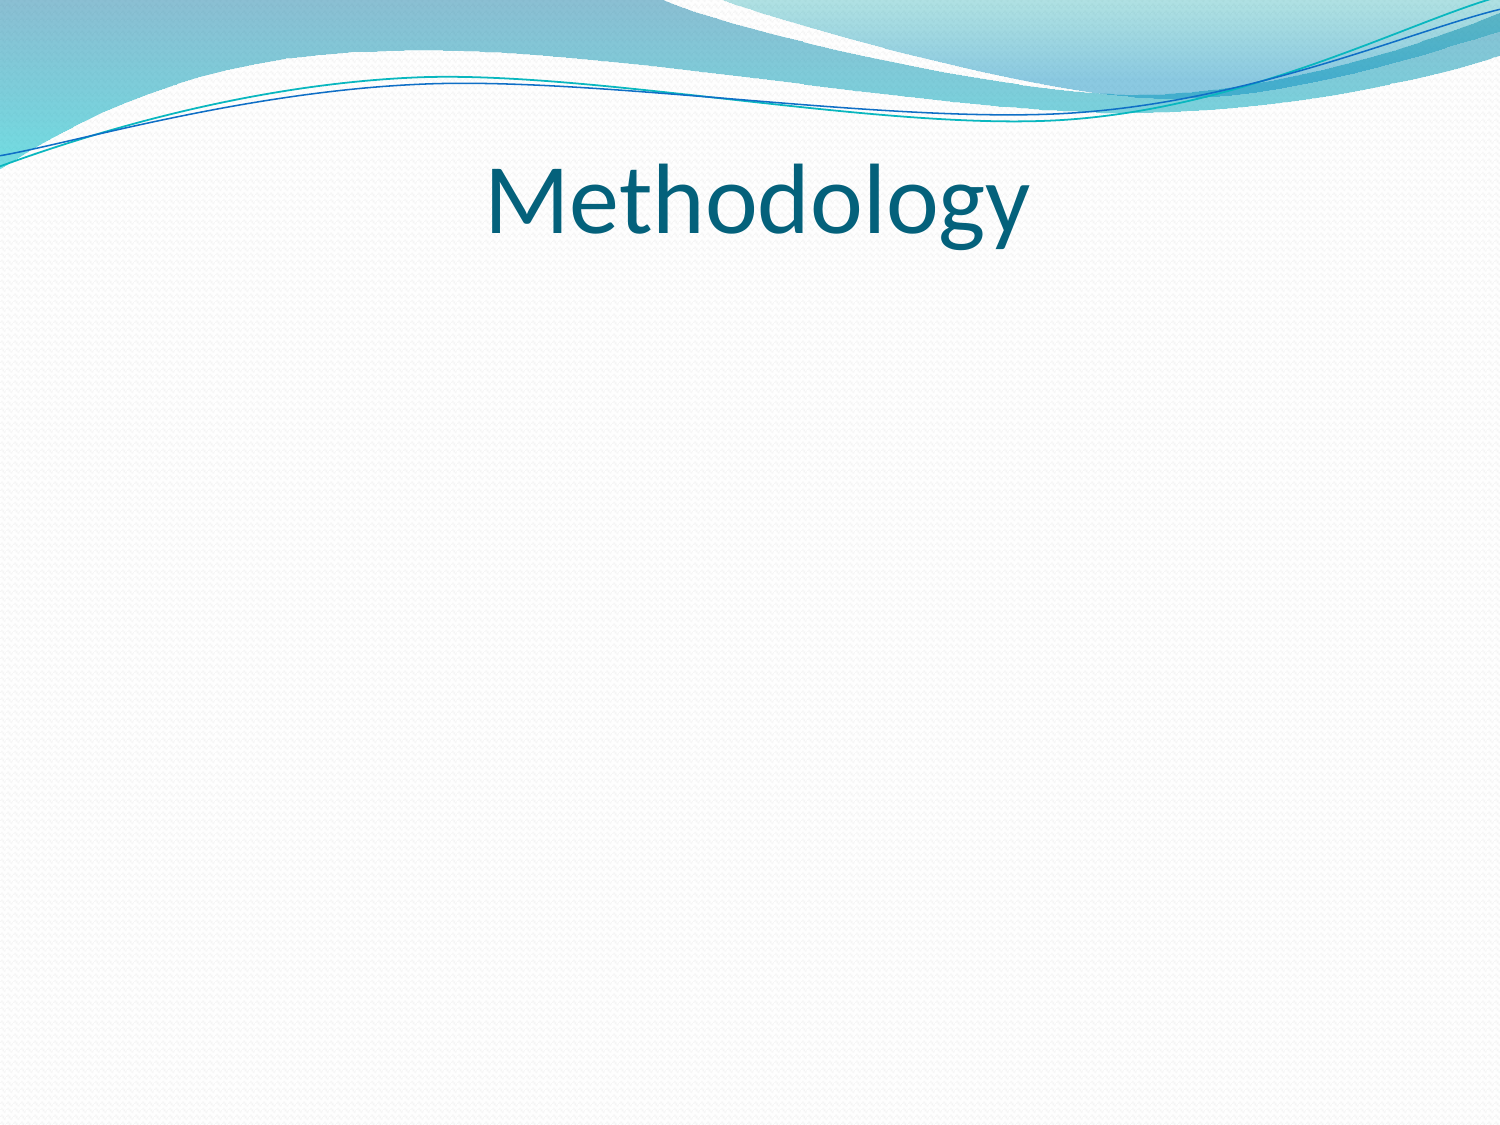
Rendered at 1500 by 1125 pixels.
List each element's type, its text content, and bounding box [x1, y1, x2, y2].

title Methodology [76, 66, 1440, 254]
